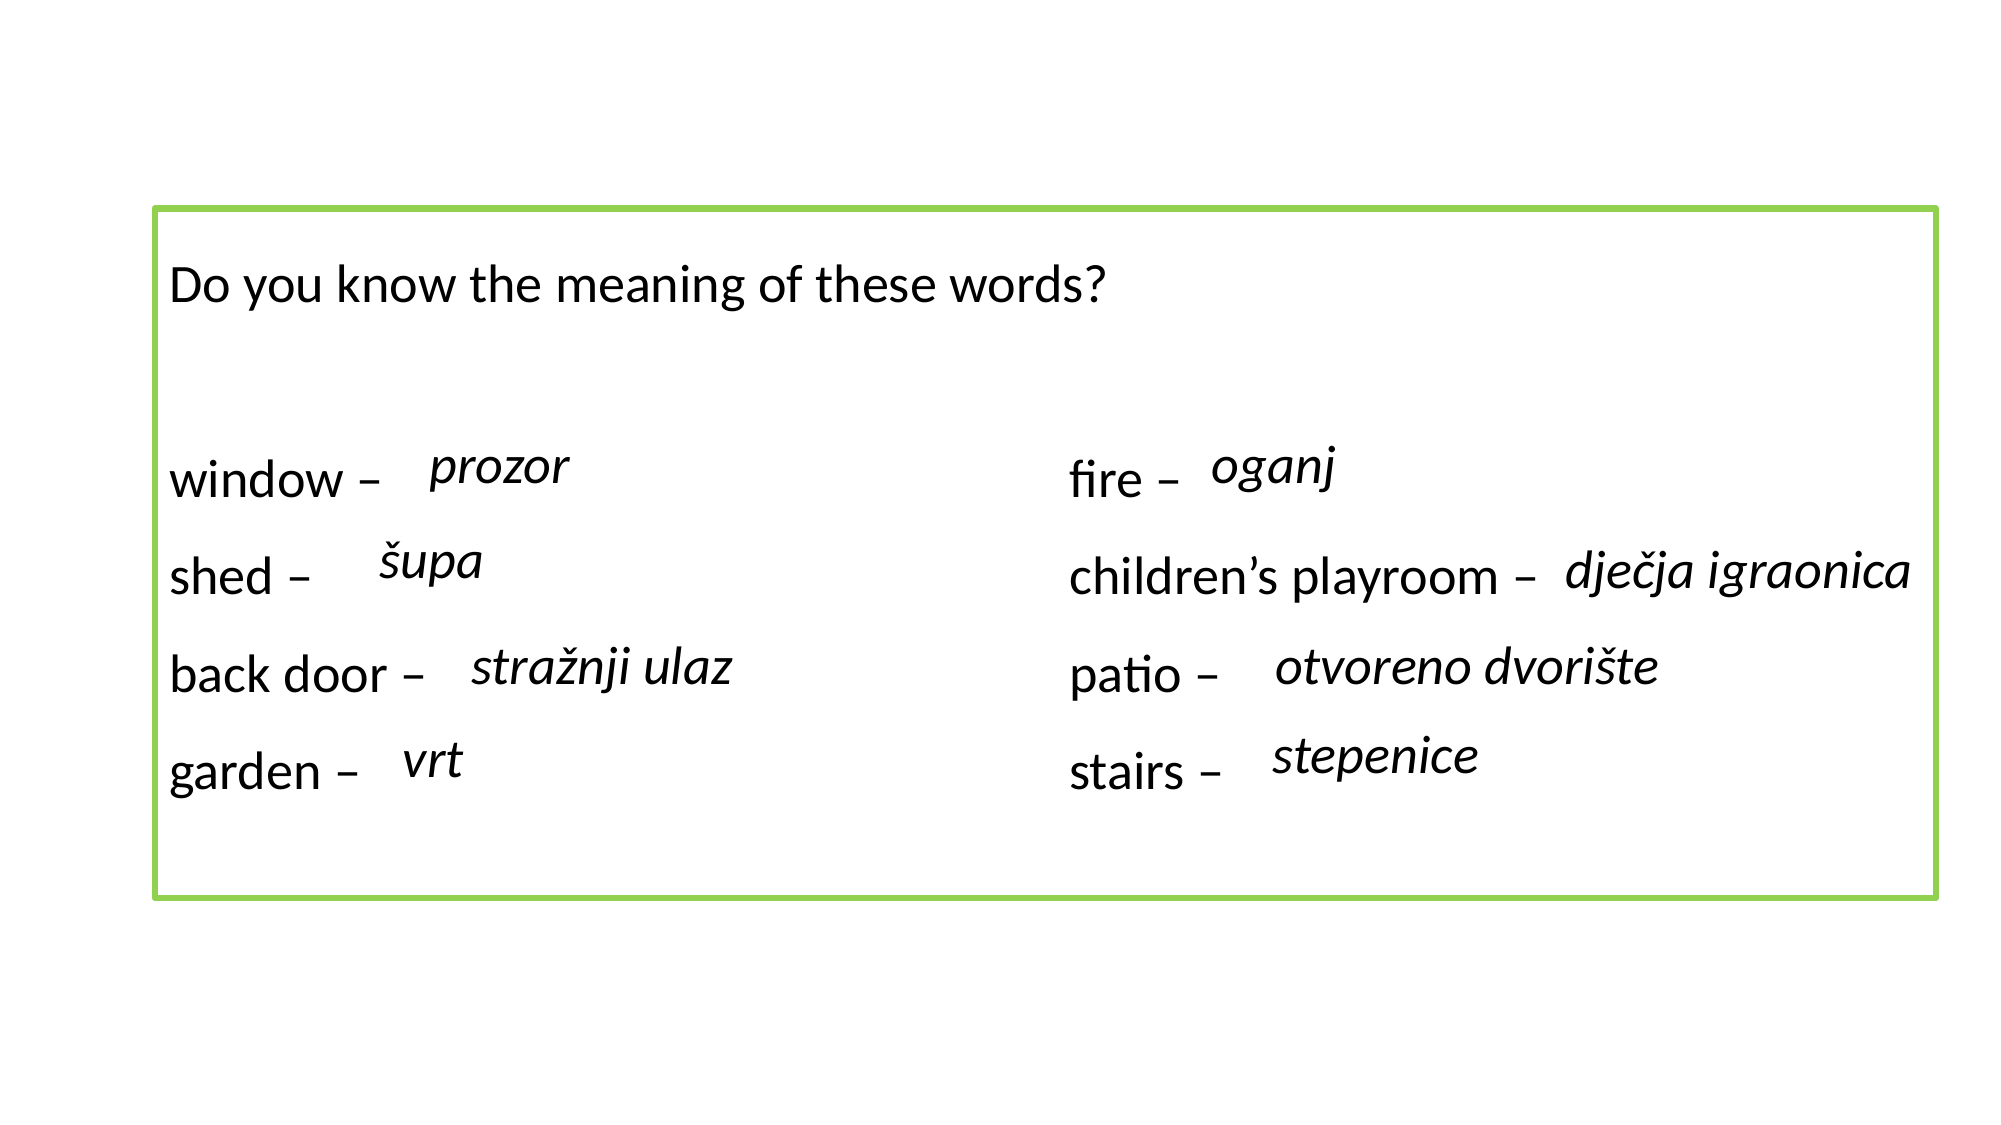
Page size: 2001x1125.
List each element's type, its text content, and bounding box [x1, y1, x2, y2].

text_box Do you know the meaning of these words? window – fire – shed – children’s playroom – back door – patio – garden – stairs – [154, 208, 1936, 898]
text_box vrt [388, 715, 794, 796]
text_box prozor [414, 421, 821, 502]
text_box stepenice [1258, 712, 1495, 792]
text_box otvoreno dvorište [1260, 623, 1675, 703]
text_box šupa [364, 516, 771, 597]
text_box oganj [1196, 421, 1603, 502]
text_box dječja igraonica [1550, 526, 1957, 607]
text_box stražnji ulaz [456, 623, 862, 703]
